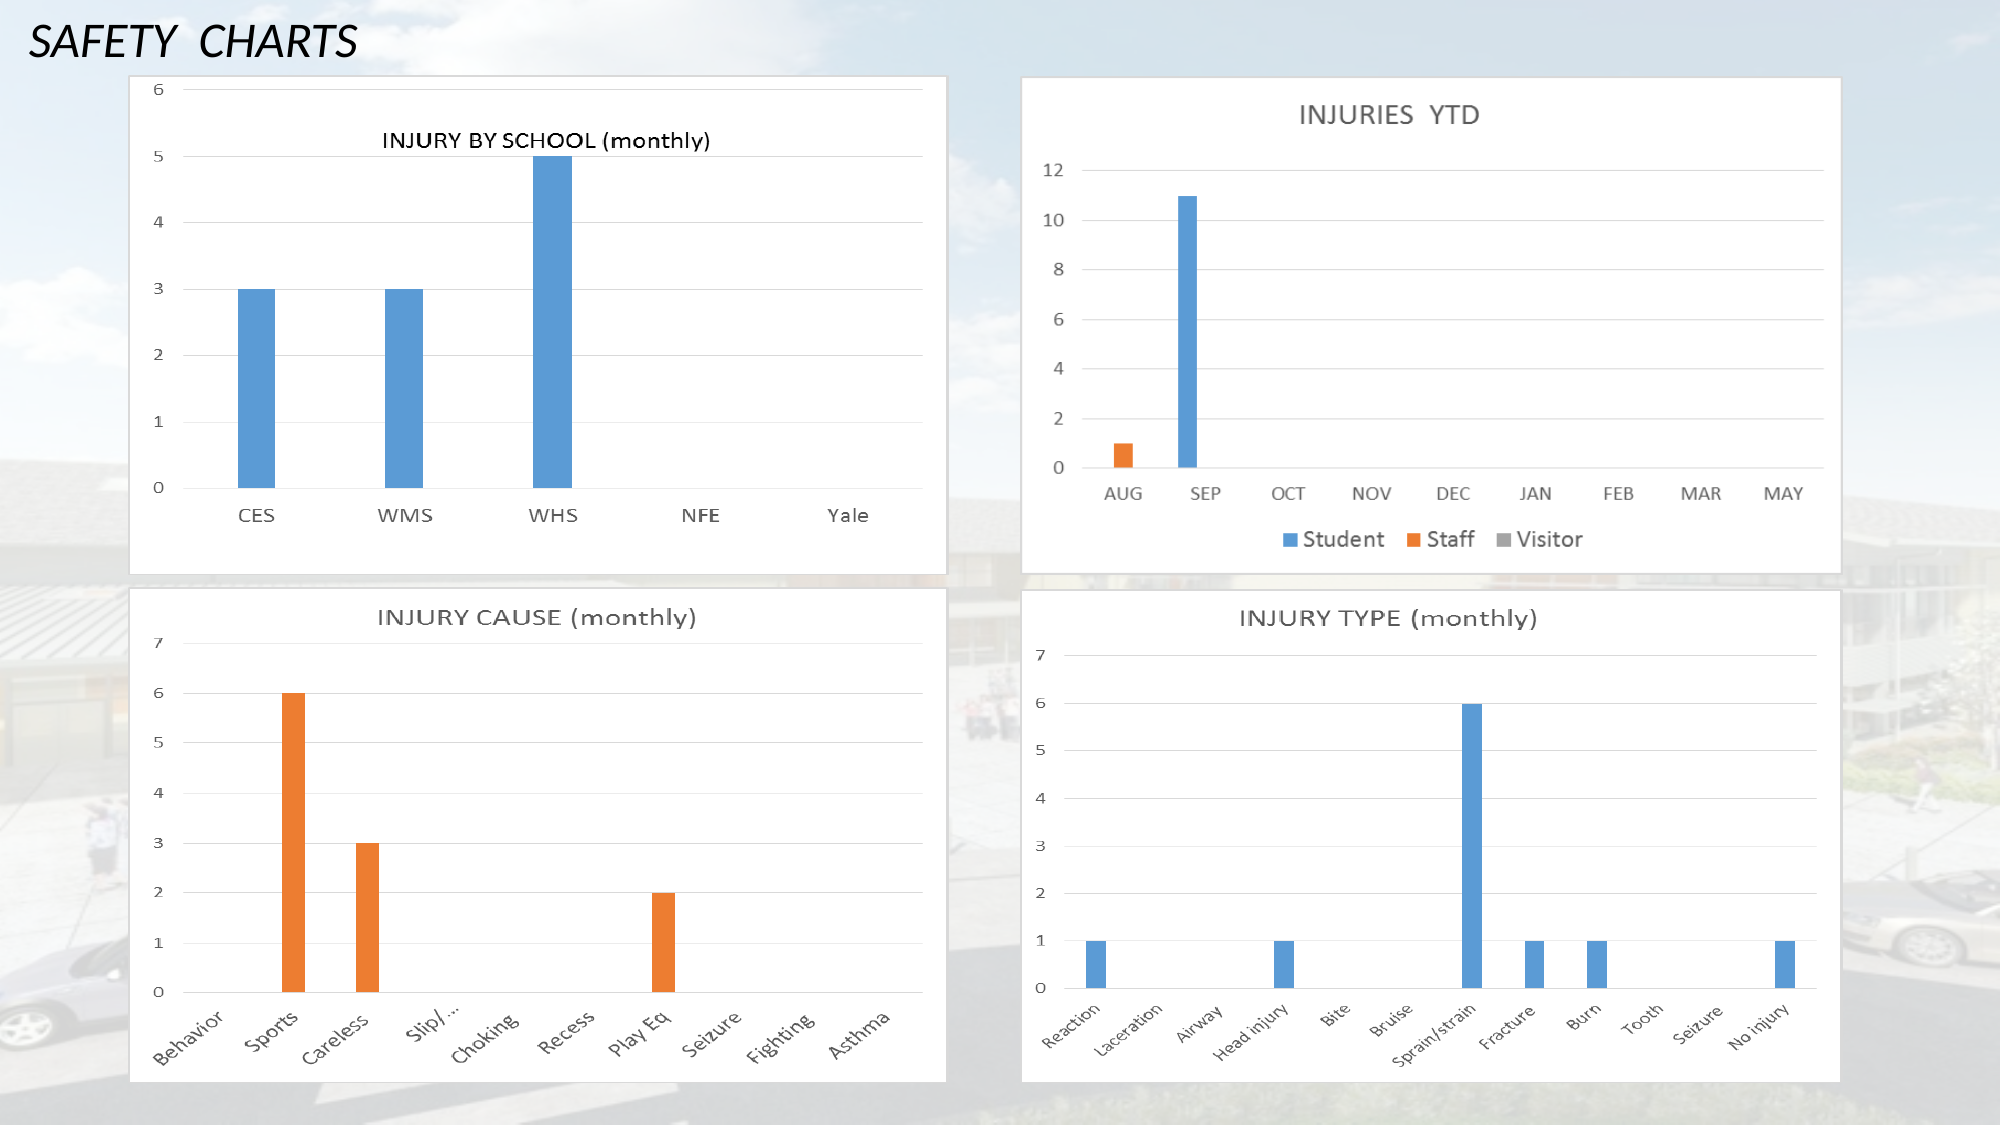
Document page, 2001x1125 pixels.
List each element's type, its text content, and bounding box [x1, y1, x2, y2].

picture [128, 587, 949, 1083]
picture [1020, 76, 1843, 575]
picture [128, 75, 949, 575]
text_box SAFETY CHARTS [14, 0, 373, 75]
picture [1020, 589, 1843, 1083]
